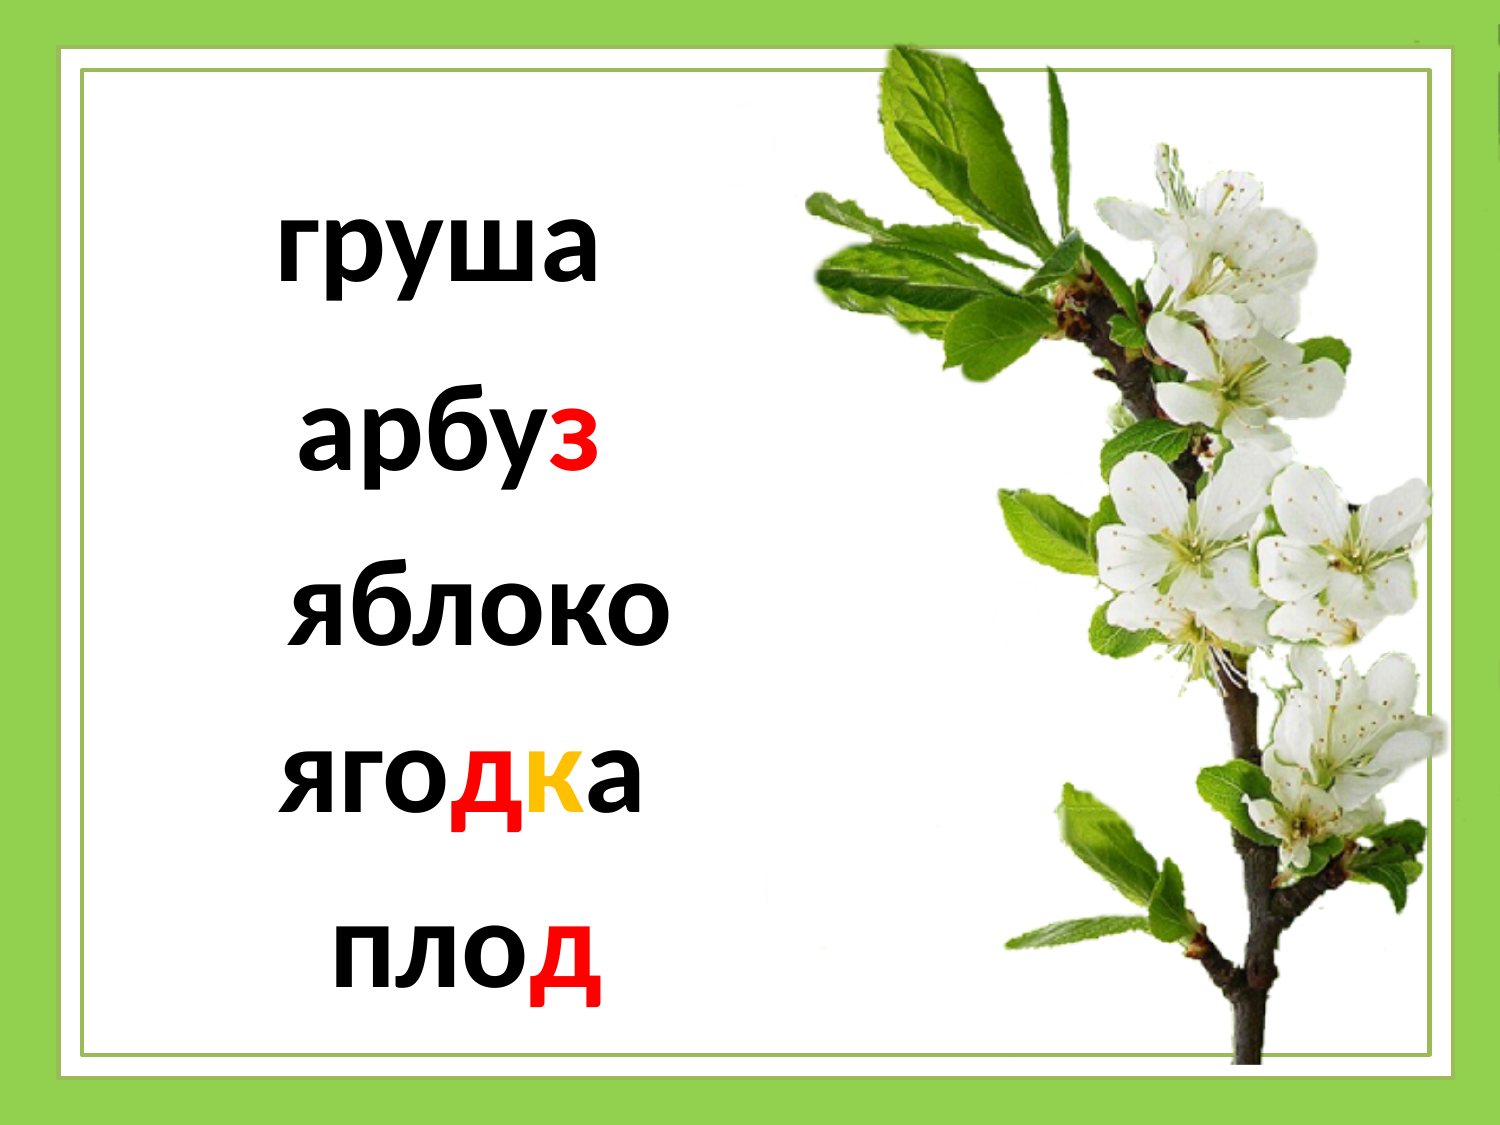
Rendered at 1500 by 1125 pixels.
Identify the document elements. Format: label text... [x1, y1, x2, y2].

text_box яблоко [258, 512, 701, 678]
text_box арбуз [280, 338, 618, 503]
text_box ягодка [263, 679, 661, 845]
text_box плод [278, 854, 653, 1020]
picture [729, 25, 1499, 1064]
text_box груша [260, 148, 617, 314]
